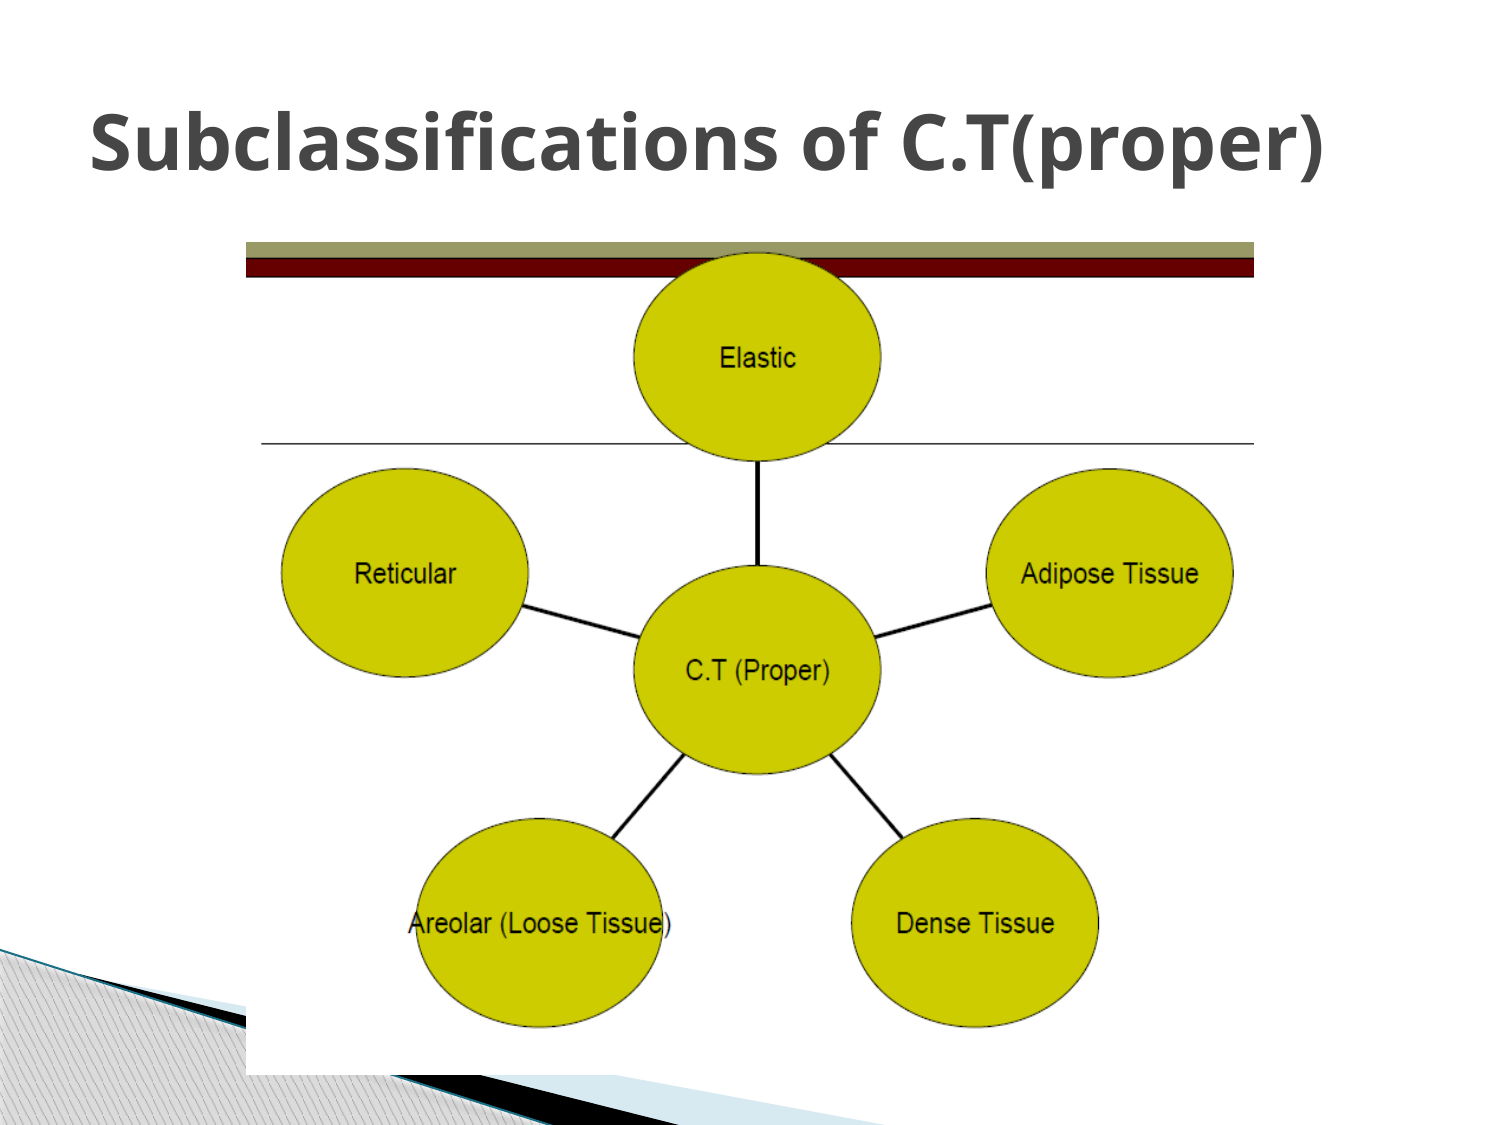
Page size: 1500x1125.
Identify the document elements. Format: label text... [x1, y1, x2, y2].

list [246, 242, 1254, 1076]
title Subclassifications of C.T(proper) [75, 45, 1425, 233]
